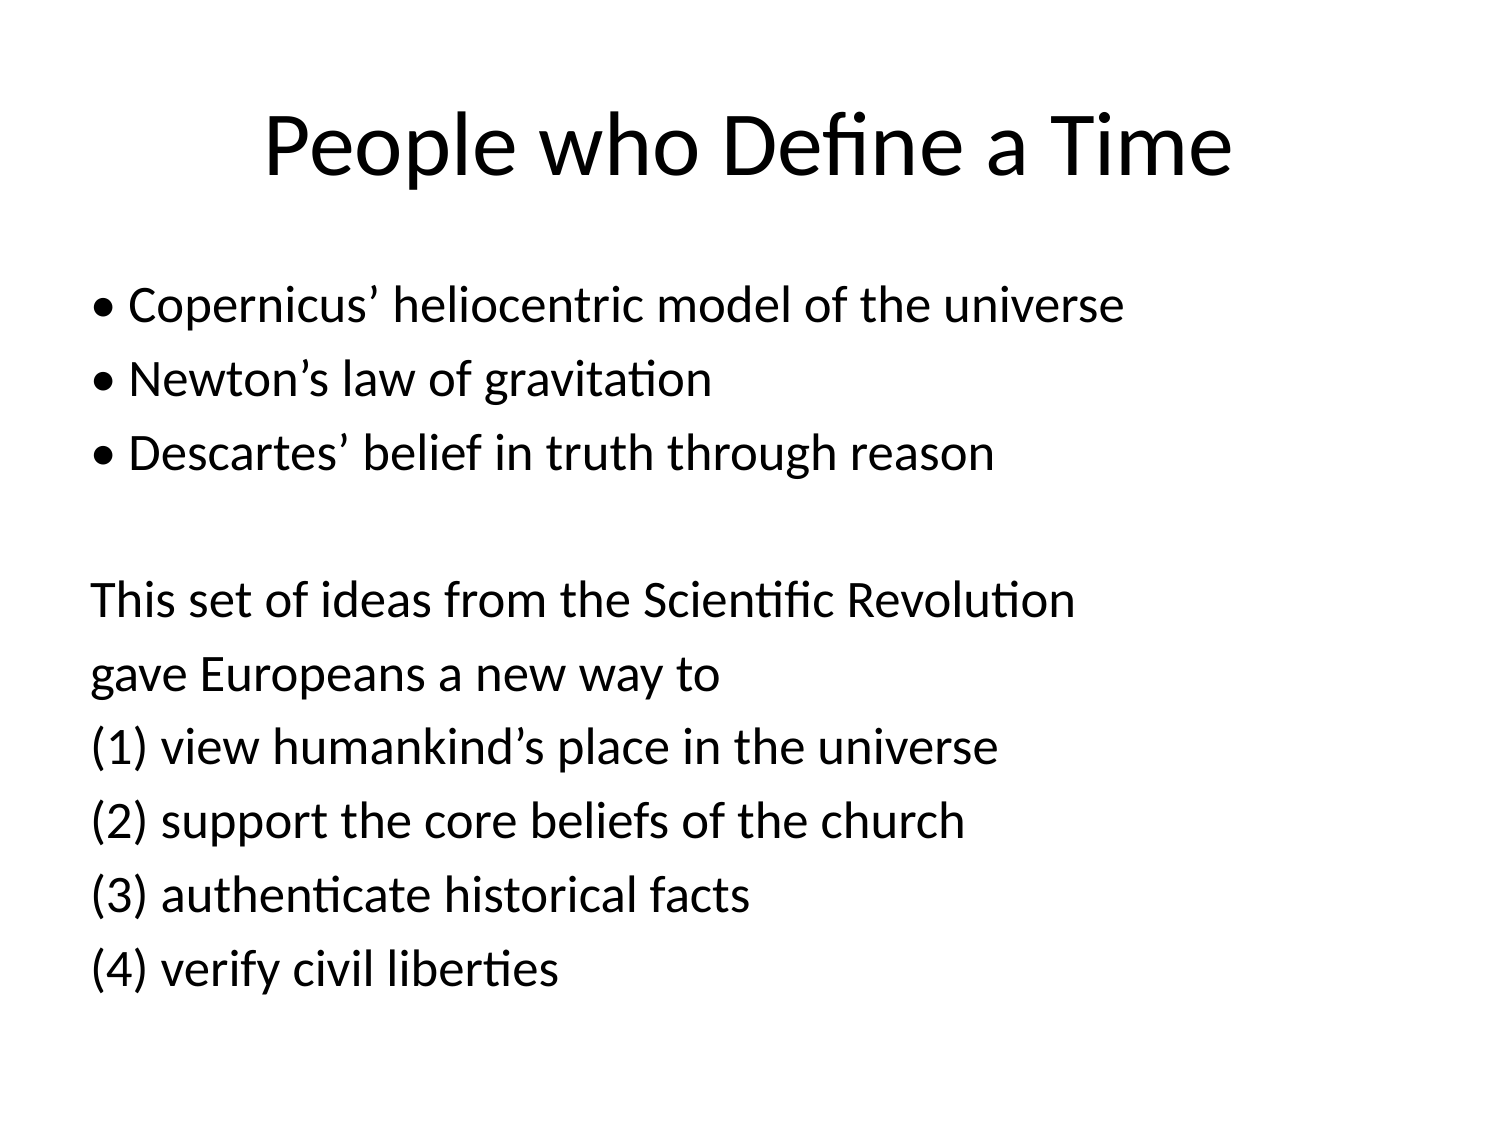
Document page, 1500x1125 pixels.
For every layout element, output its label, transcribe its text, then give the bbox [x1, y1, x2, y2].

list • Copernicus’ heliocentric model of the universe • Newton’s law of gravitation • Descartes’ belief in truth through reason This set of ideas from the Scientific Revolution gave Europeans a new way to (1) view humankind’s place in the universe (2) support the core beliefs of the church (3) authenticate historical facts (4) verify civil liberties [75, 262, 1425, 1005]
title People who Define a Time [75, 45, 1425, 233]
